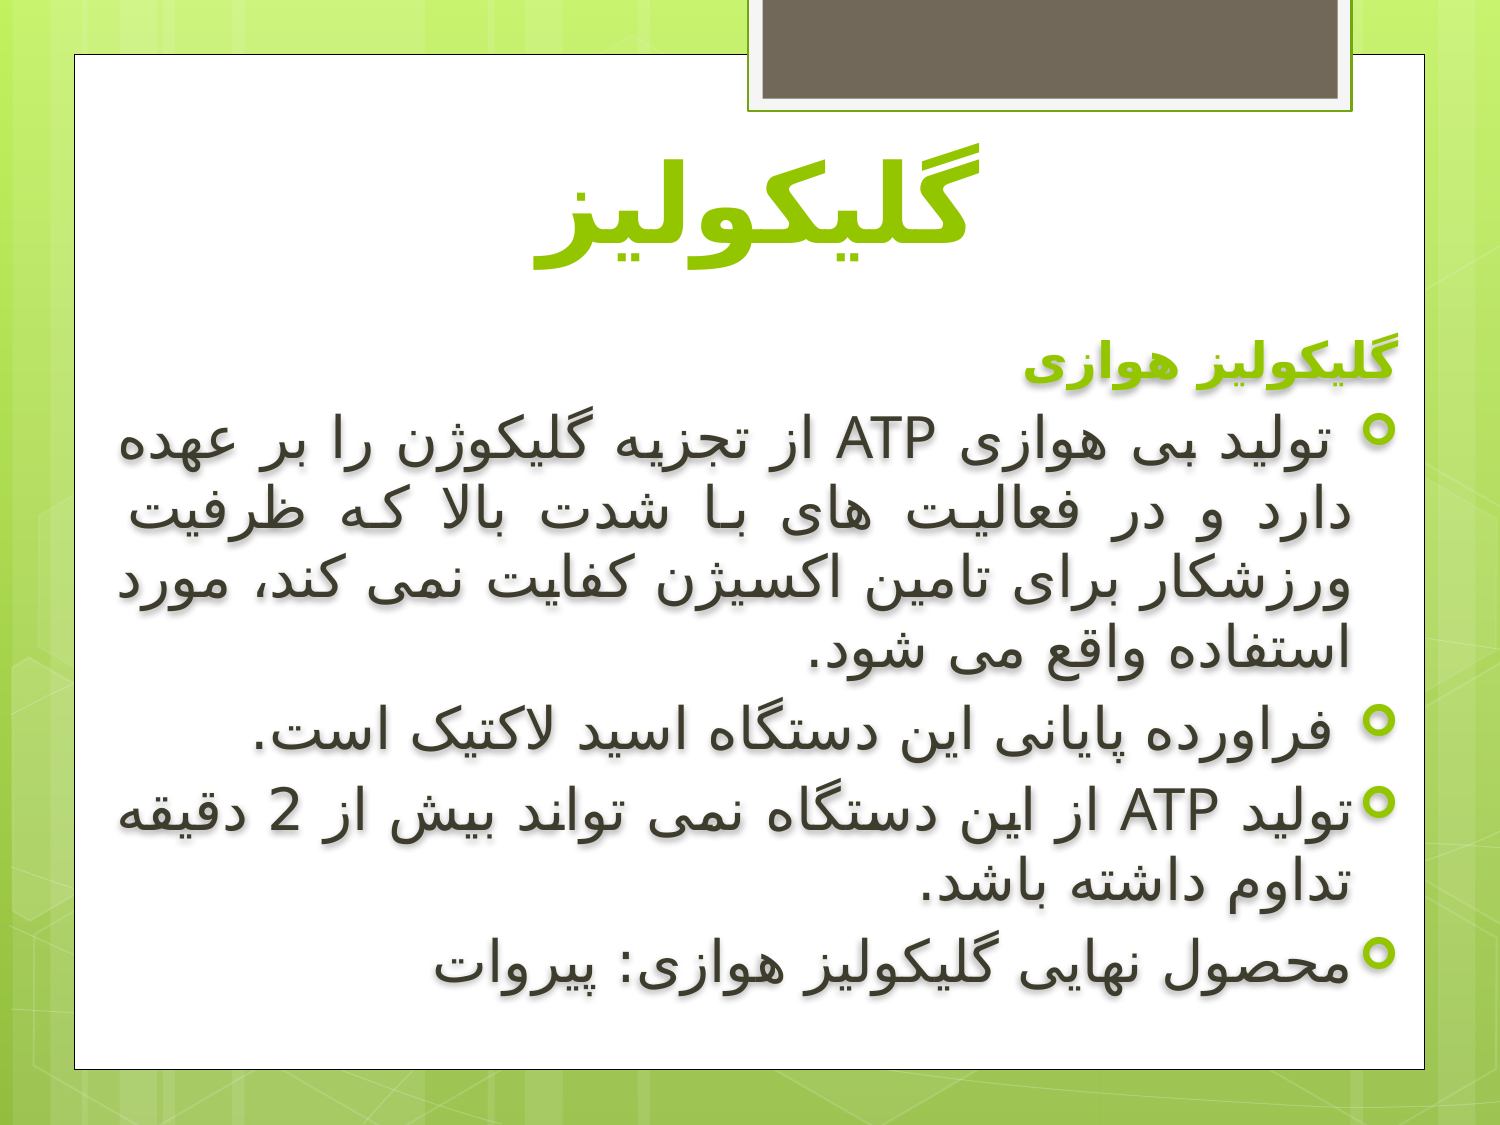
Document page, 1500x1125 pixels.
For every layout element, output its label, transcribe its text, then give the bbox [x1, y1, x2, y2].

title گلیکولیز [183, 125, 1336, 274]
list گلیکولیز هوازی تولید بی هوازی ATP از تجزیه گلیکوژن را بر عهده دارد و در فعالیت های با شدت بالا که ظرفیت ورزشکار برای تامین اکسیژن کفایت نمی کند، مورد استفاده واقع می شود. فراورده پایانی این دستگاه اسید لاکتیک است. تولید ATP از این دستگاه نمی تواند بیش از 2 دقیقه تداوم داشته باشد. محصول نهایی گلیکولیز هوازی: پیروات [100, 290, 1425, 1067]
